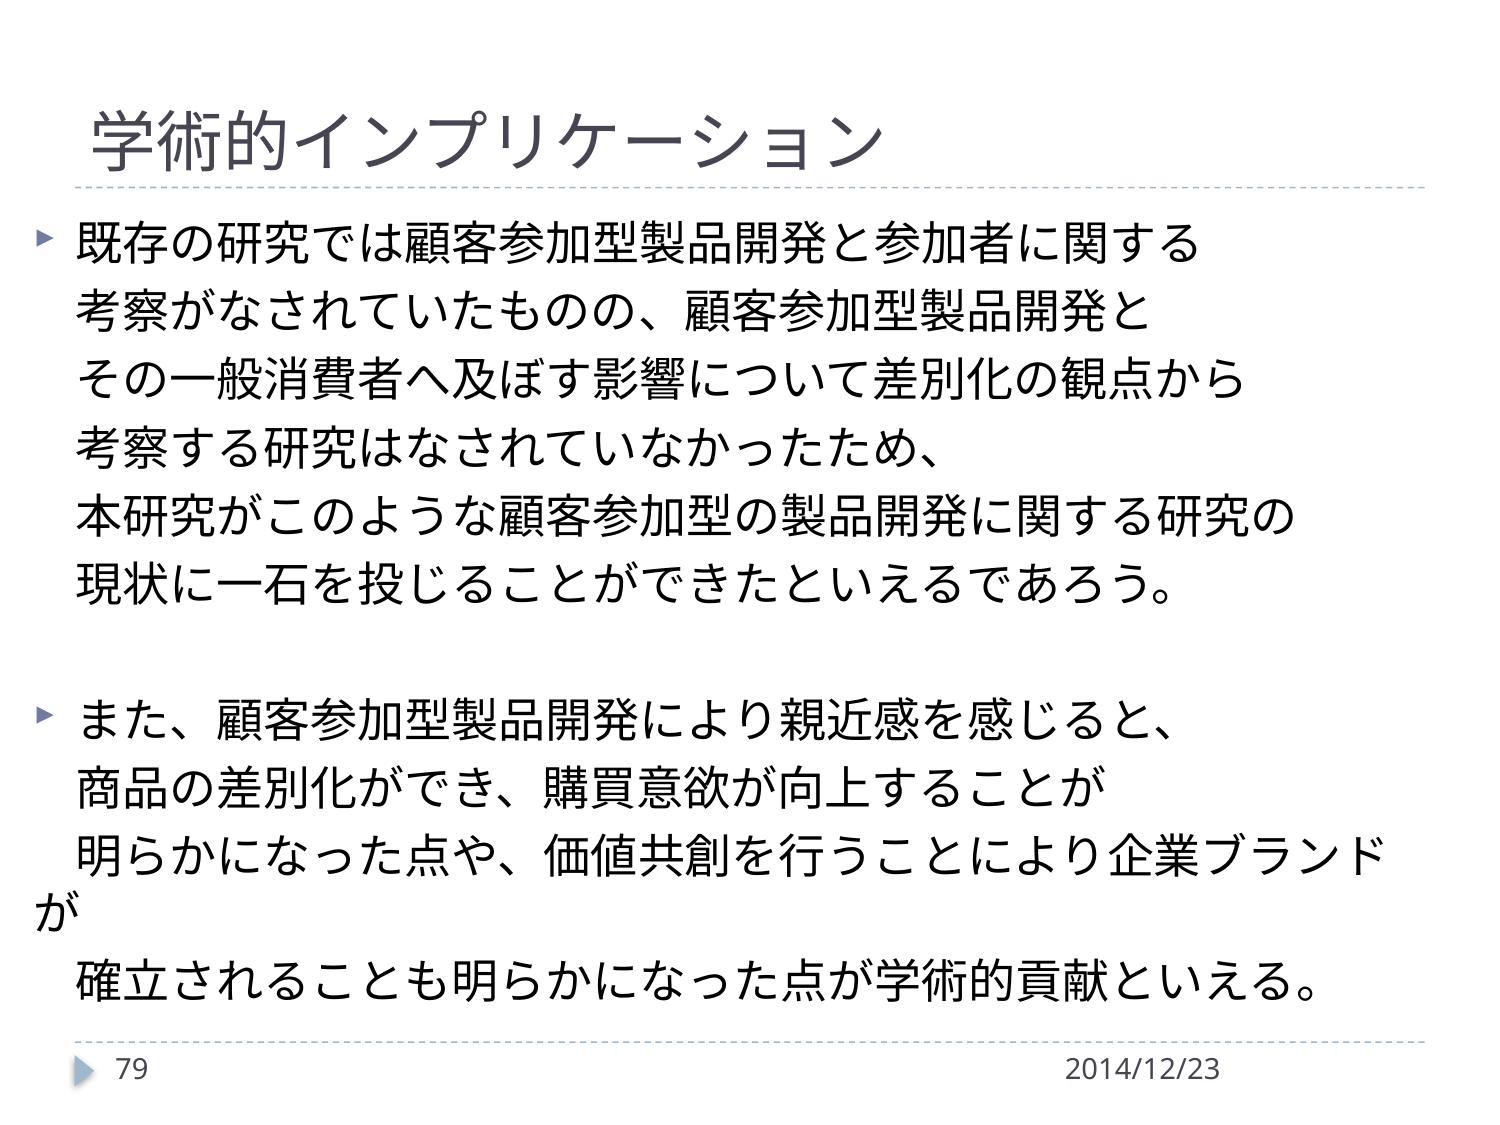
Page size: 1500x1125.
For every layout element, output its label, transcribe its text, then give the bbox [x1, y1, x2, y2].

list 既存の研究では顧客参加型製品開発と参加者に関する 考察がなされていたものの、顧客参加型製品開発と その一般消費者へ及ぼす影響について差別化の観点から 考察する研究はなされていなかったため、 本研究がこのような顧客参加型の製品開発に関する研究の 現状に一石を投じることができたといえるであろう。 また、顧客参加型製品開発により親近感を感じると、 商品の差別化ができ、購買意欲が向上することが 明らかになった点や、価値共創を行うことにより企業ブランドが 確立されることも明らかになった点が学術的貢献といえる。 [18, 206, 1442, 1017]
title 学術的インプリケーション [75, 24, 1425, 188]
slide_number 79 [100, 1042, 426, 1103]
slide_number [1050, 1042, 1426, 1103]
